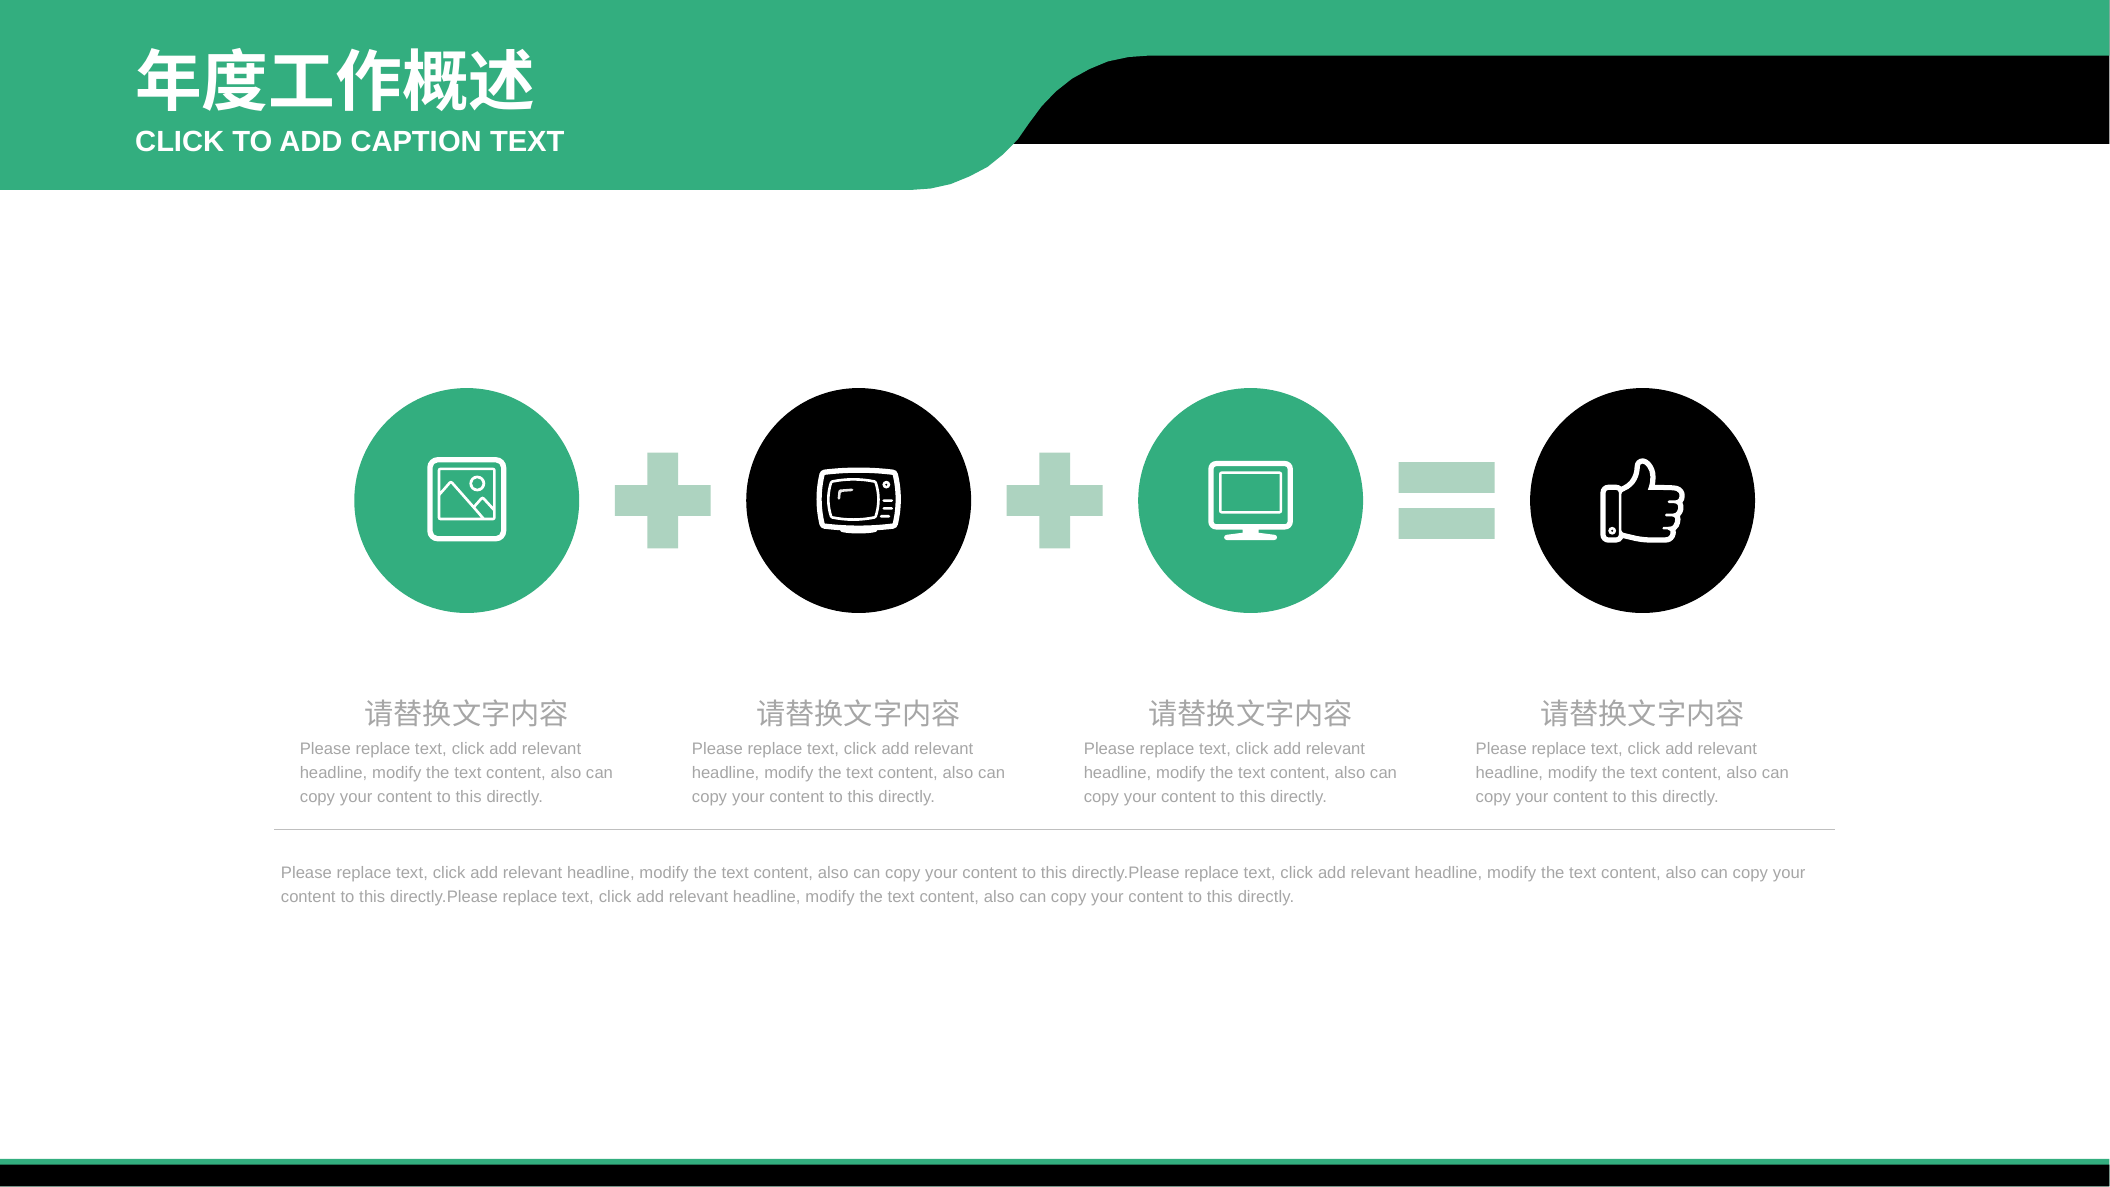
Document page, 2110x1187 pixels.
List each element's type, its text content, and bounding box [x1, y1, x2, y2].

text_box 年度工作概述 [135, 38, 596, 119]
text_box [1083, 688, 1418, 805]
text_box Please replace text, click add relevant headline, modify the text content, also can copy your content to this directly.Please replace text, click add relevant headline, modify the text content, also can copy your content to this directly.Please replace text, click add relevant headline, modify the text content, also can copy your content to this directly. [280, 858, 1829, 907]
text_box CLICK TO ADD CAPTION TEXT [135, 122, 596, 158]
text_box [354, 388, 1755, 613]
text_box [299, 688, 634, 805]
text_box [1475, 688, 1810, 805]
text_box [691, 688, 1026, 805]
